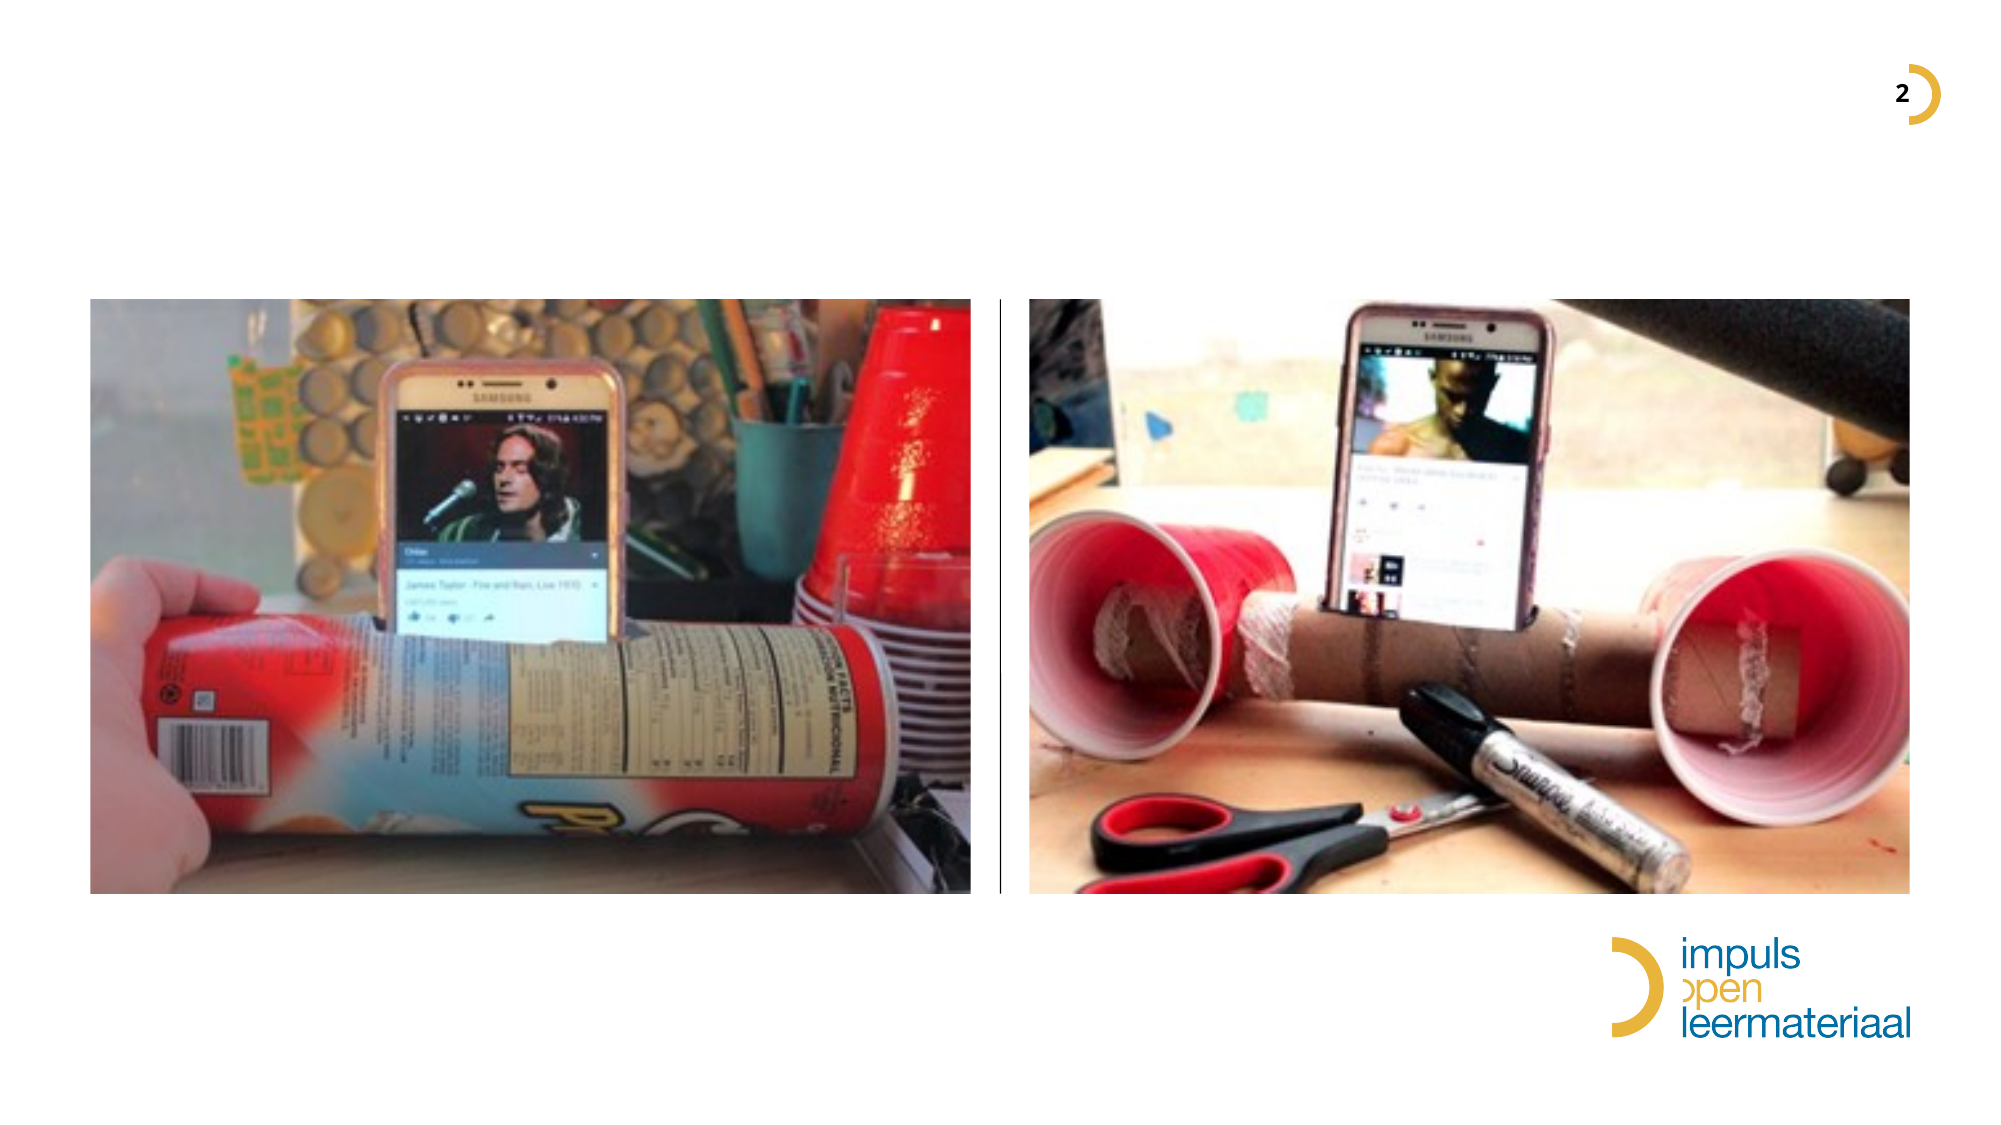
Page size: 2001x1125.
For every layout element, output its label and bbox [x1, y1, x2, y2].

picture [1845, 1019, 1853, 1038]
picture [1717, 1018, 1727, 1023]
picture [1029, 299, 1910, 894]
picture [1865, 1027, 1875, 1034]
picture [1612, 937, 1910, 1038]
picture [1787, 1027, 1797, 1034]
picture [1766, 1018, 1775, 1038]
picture [1822, 1018, 1833, 1023]
picture [1694, 1028, 1716, 1038]
picture [1909, 64, 1941, 125]
picture [1695, 1018, 1705, 1023]
picture [90, 299, 971, 894]
picture [1887, 1027, 1897, 1034]
picture [1752, 1018, 1761, 1038]
